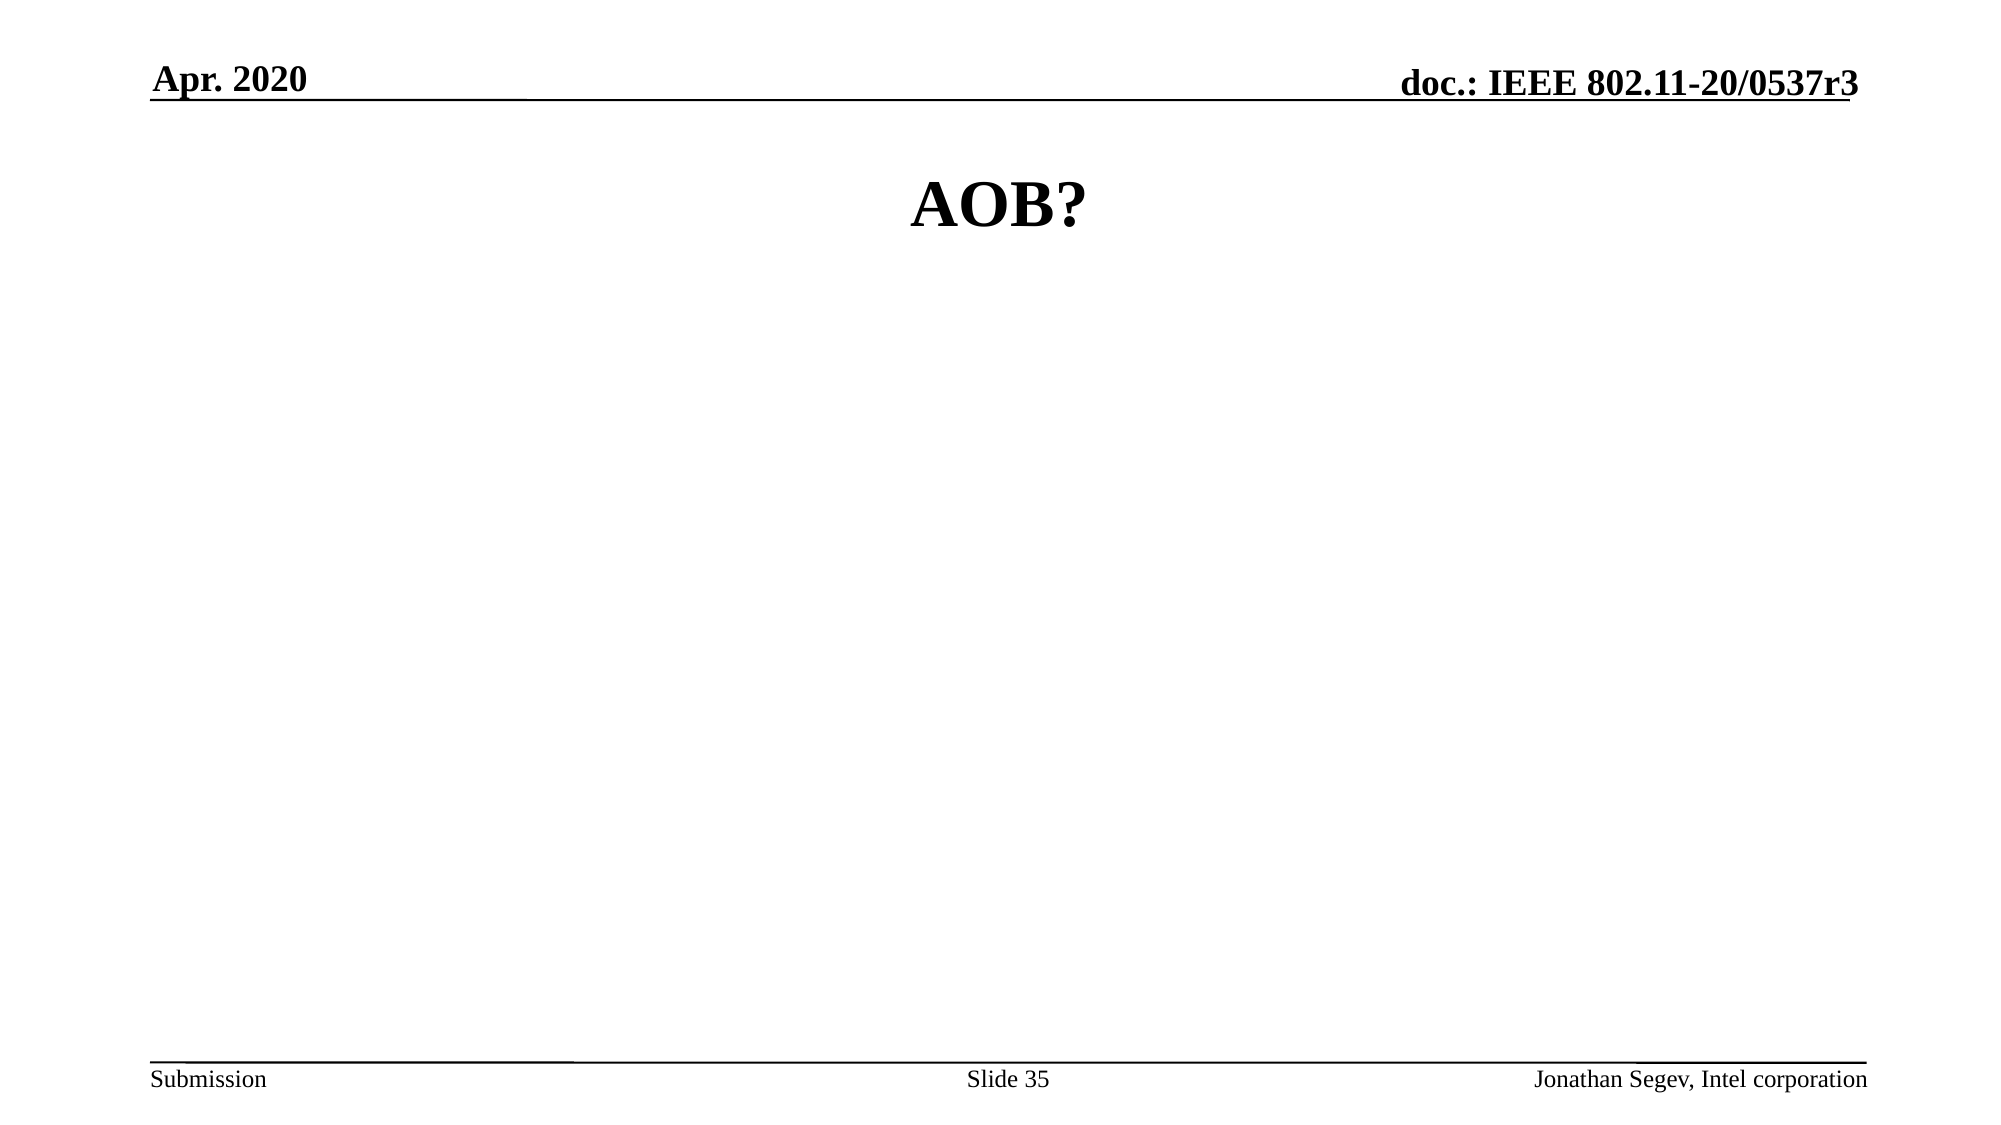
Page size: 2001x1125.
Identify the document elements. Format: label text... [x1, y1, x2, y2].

slide_number Slide 35 [950, 1061, 1067, 1123]
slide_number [152, 54, 563, 100]
footer Jonathan Segev, Intel corporation [1171, 1061, 1869, 1093]
title AOB? [149, 112, 1850, 288]
